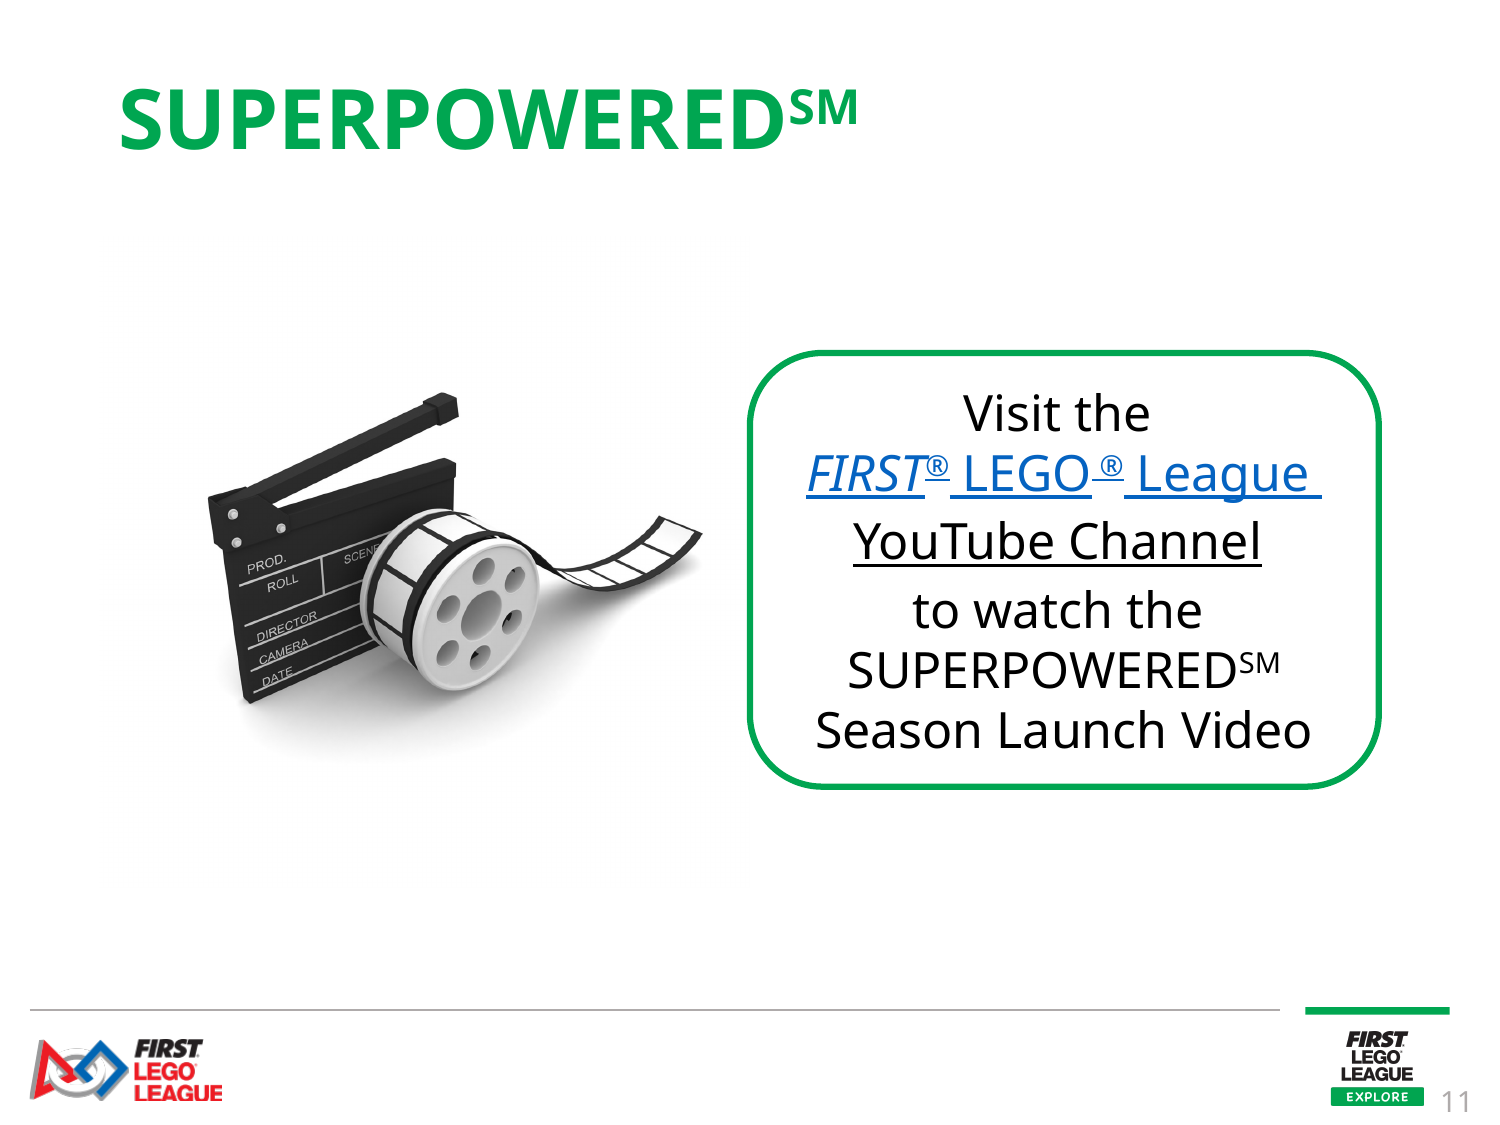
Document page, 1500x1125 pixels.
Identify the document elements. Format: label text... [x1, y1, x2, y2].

text_box Visit the FIRST® LEGO ® League YouTube Channel to watch the SUPERPOWEREDSM Season Launch Video [750, 352, 1379, 787]
slide_number 11 [1425, 1076, 1500, 1111]
title SUPERPOWEREDSM [103, 59, 1397, 185]
picture [99, 236, 750, 888]
